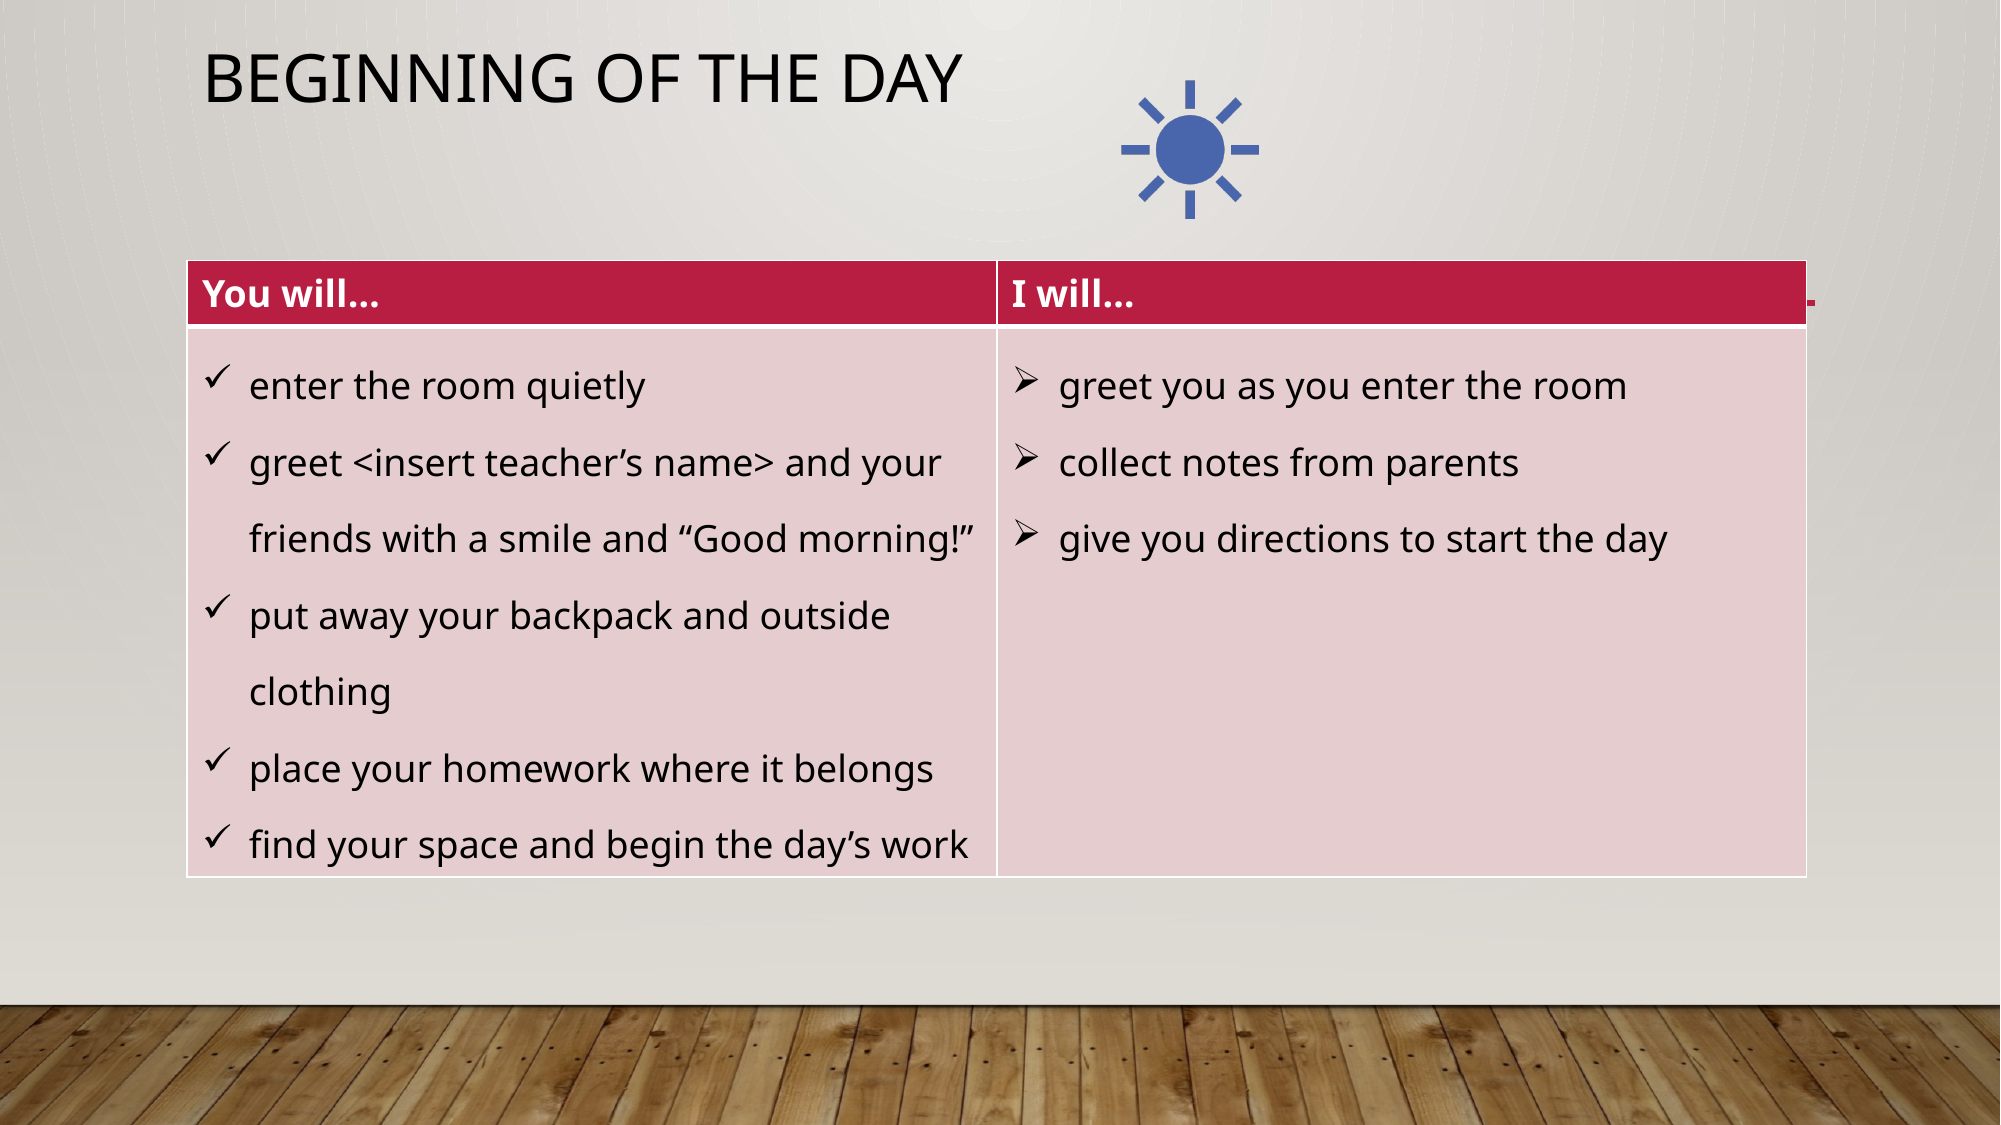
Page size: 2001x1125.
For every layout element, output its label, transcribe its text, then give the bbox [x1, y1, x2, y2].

table_cell greet you as you enter the room collect notes from parents give you directions to start the day [998, 329, 1806, 876]
picture [1114, 73, 1266, 225]
table_cell enter the room quietly greet <insert teacher’s name> and your friends with a smile and “Good morning!” put away your backpack and outside clothing place your homework where it belongs find your space and begin the day’s work [188, 329, 996, 876]
picture [0, 1005, 2000, 1125]
table_header I will… [998, 261, 1806, 324]
table_header You will… [188, 261, 996, 324]
title Beginning of the Day [187, 37, 1807, 260]
